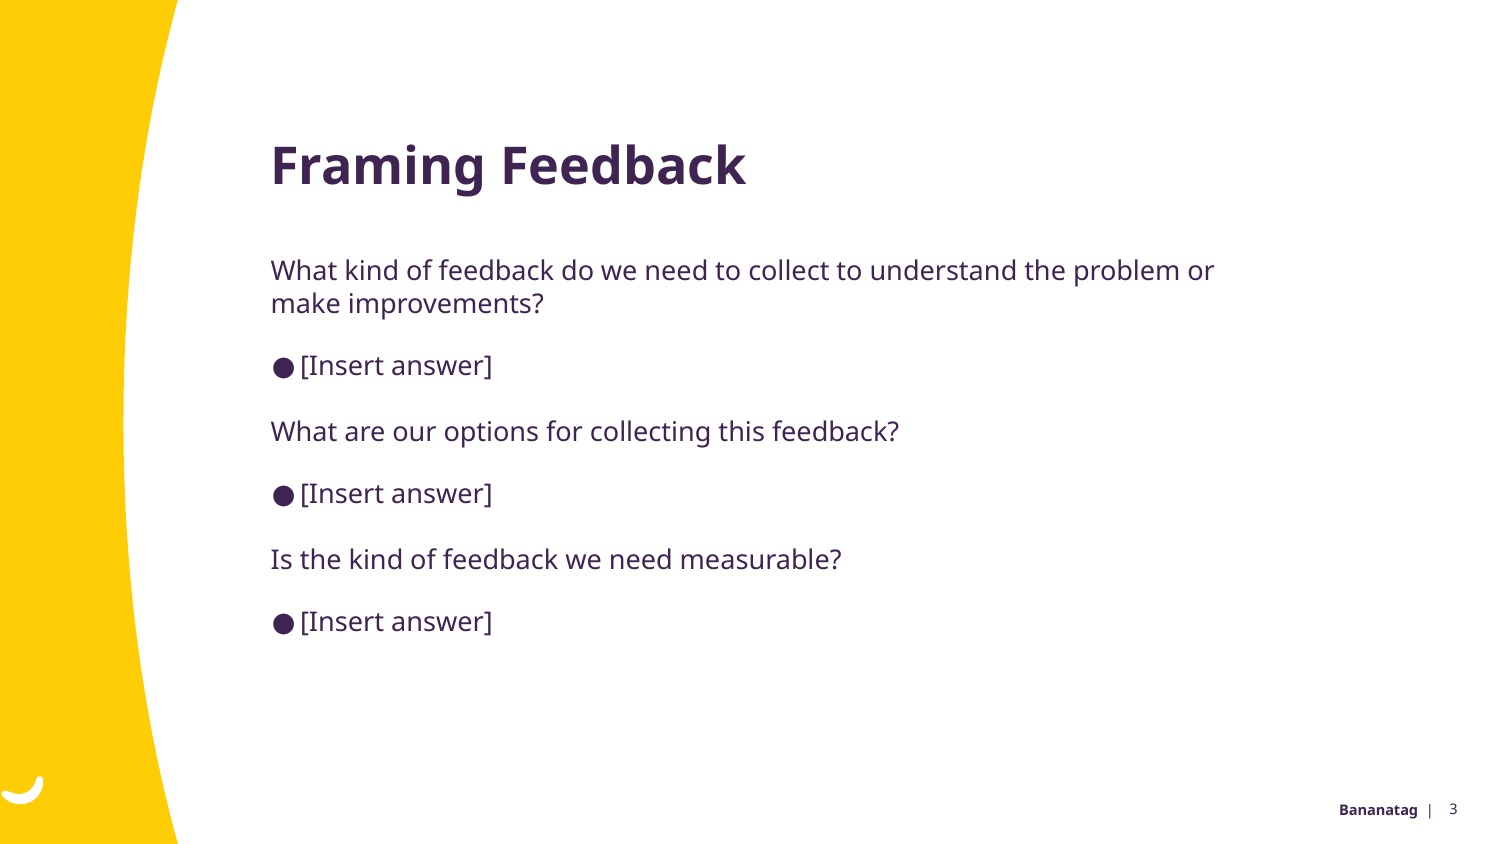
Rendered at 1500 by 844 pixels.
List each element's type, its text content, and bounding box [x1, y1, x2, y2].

text_box What kind of feedback do we need to collect to understand the problem or make improvements? [Insert answer] What are our options for collecting this feedback? [Insert answer] Is the kind of feedback we need measurable? [Insert answer] [255, 238, 1244, 704]
text_box Framing Feedback [255, 108, 1117, 224]
